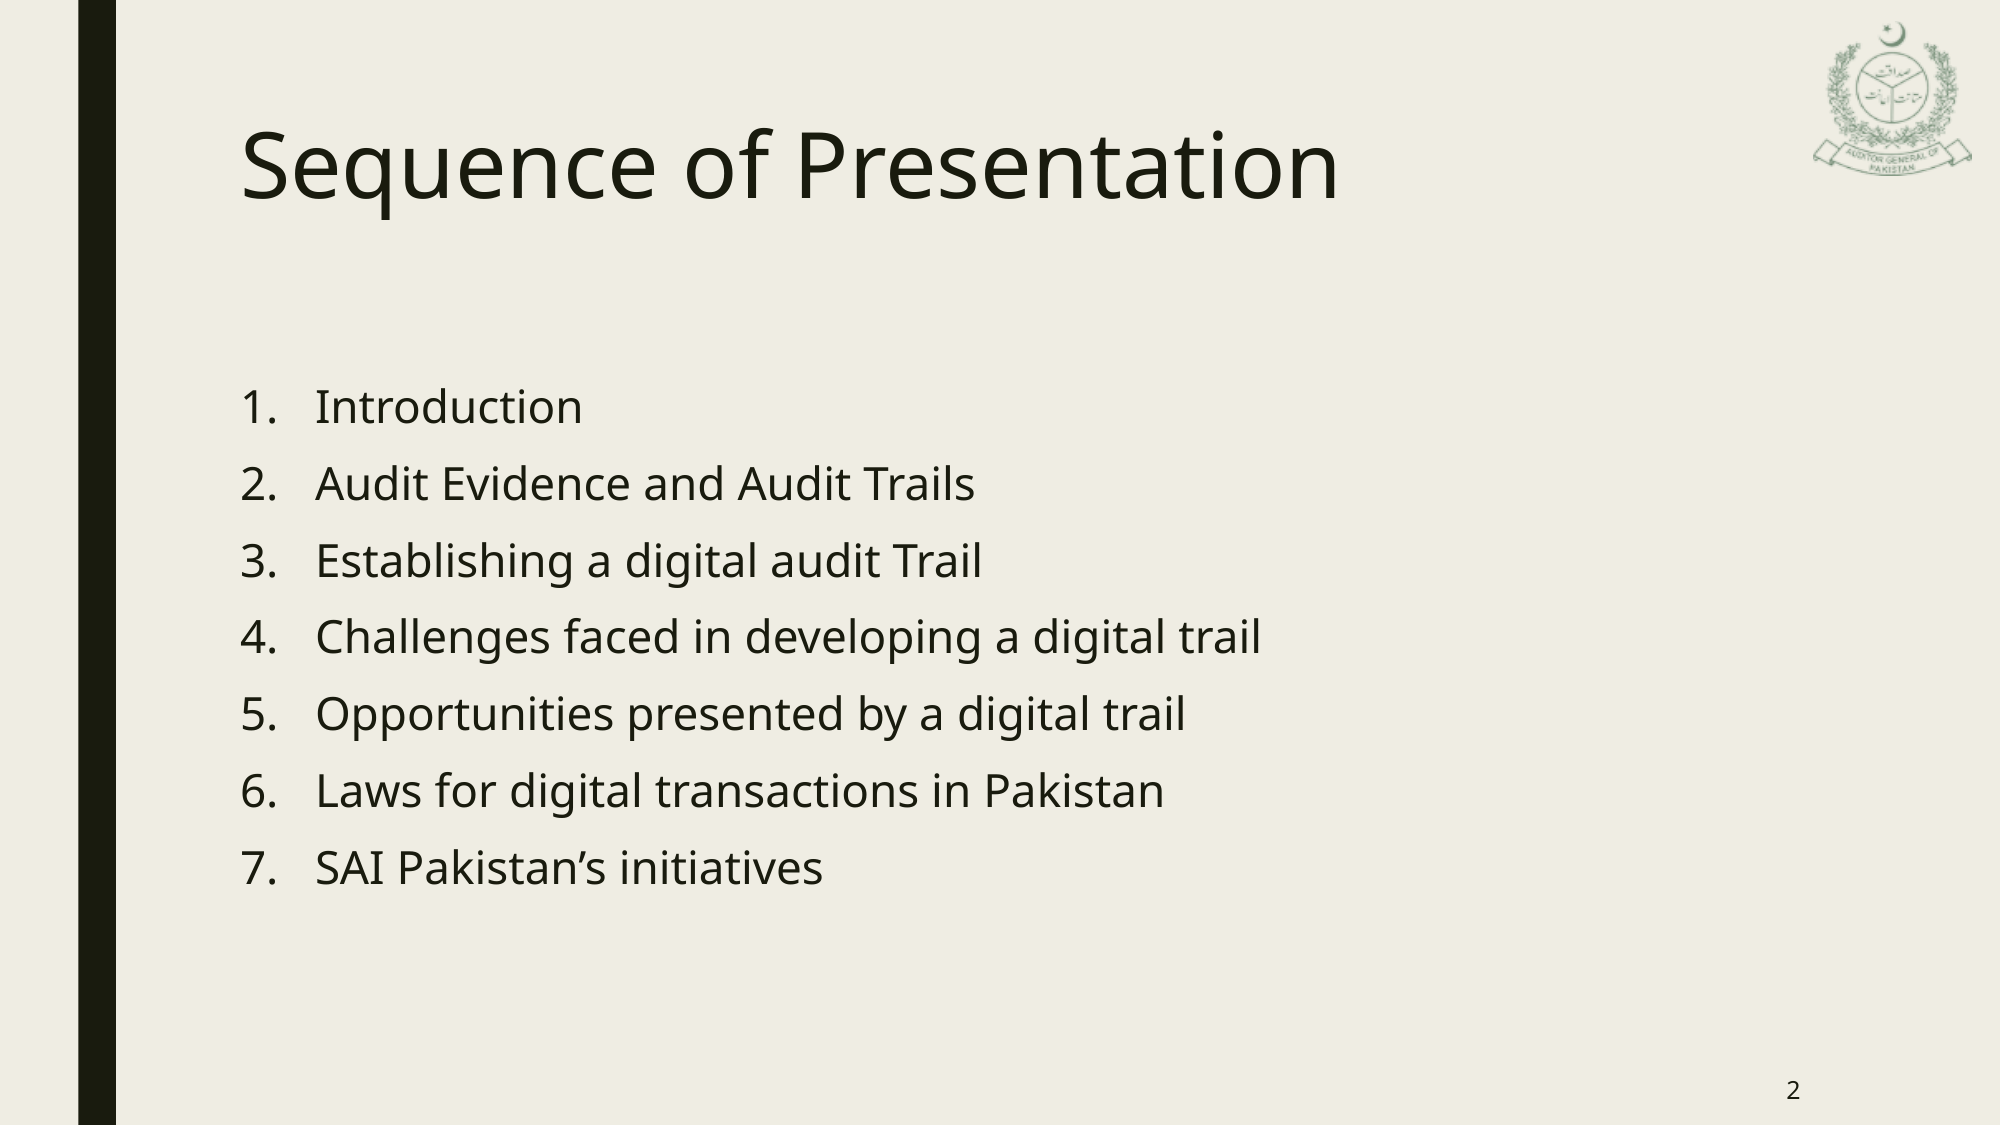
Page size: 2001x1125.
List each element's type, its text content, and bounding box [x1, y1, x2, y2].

slide_number 2 [1553, 1058, 1816, 1125]
title Sequence of Presentation [225, 112, 1800, 357]
list Introduction Audit Evidence and Audit Trails Establishing a digital audit Trail Challenges faced in developing a digital trail Opportunities presented by a digital trail Laws for digital transactions in Pakistan SAI Pakistan’s initiatives [225, 375, 1800, 963]
